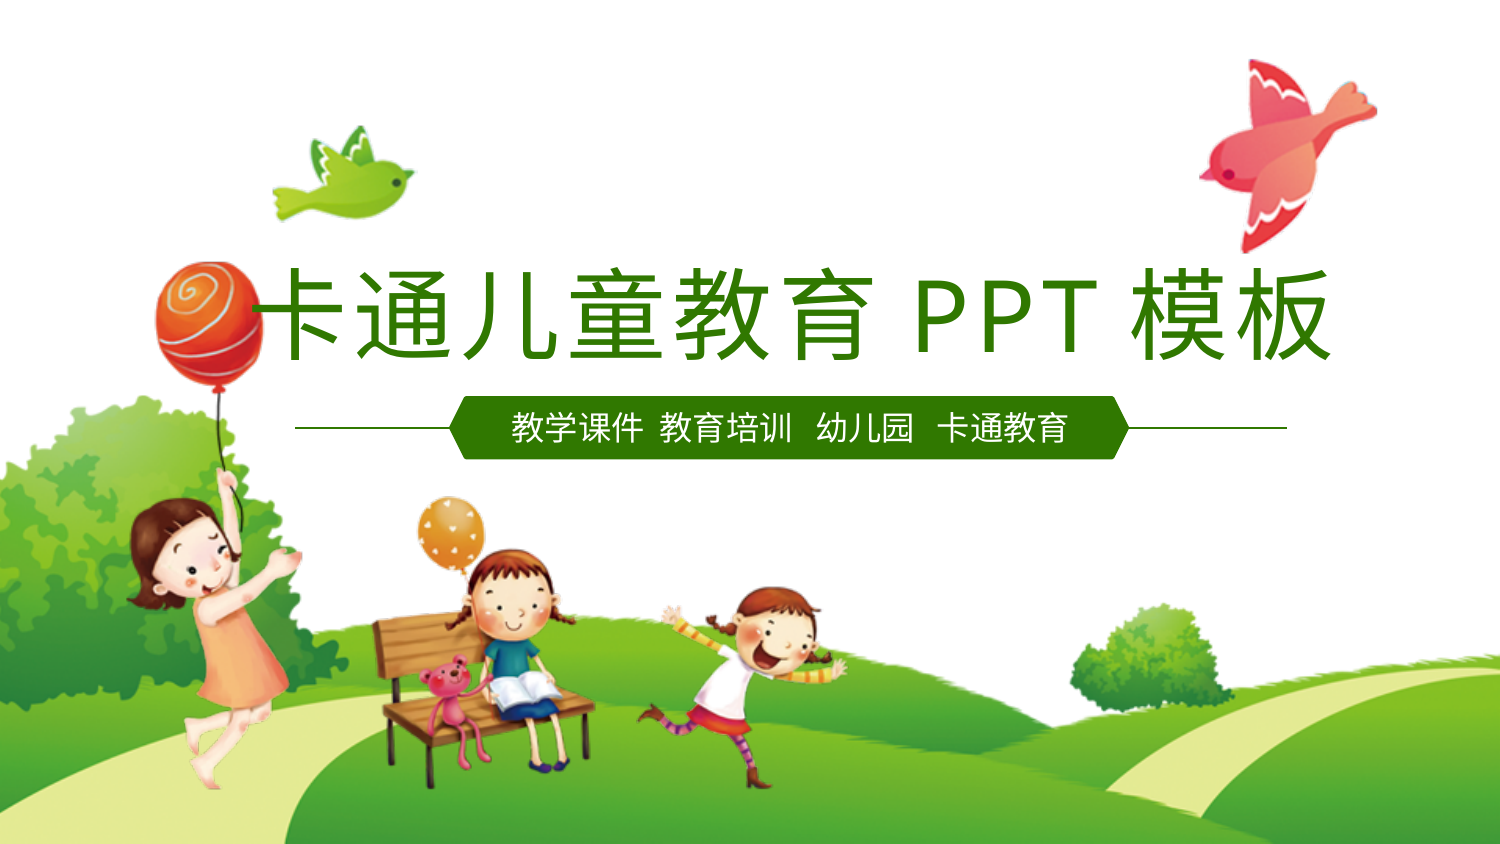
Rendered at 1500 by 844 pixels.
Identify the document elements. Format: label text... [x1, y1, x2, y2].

text_box 卡通儿童教育PPT模板 [335, 244, 1365, 350]
picture [1178, 0, 1407, 277]
picture [0, 93, 1500, 844]
